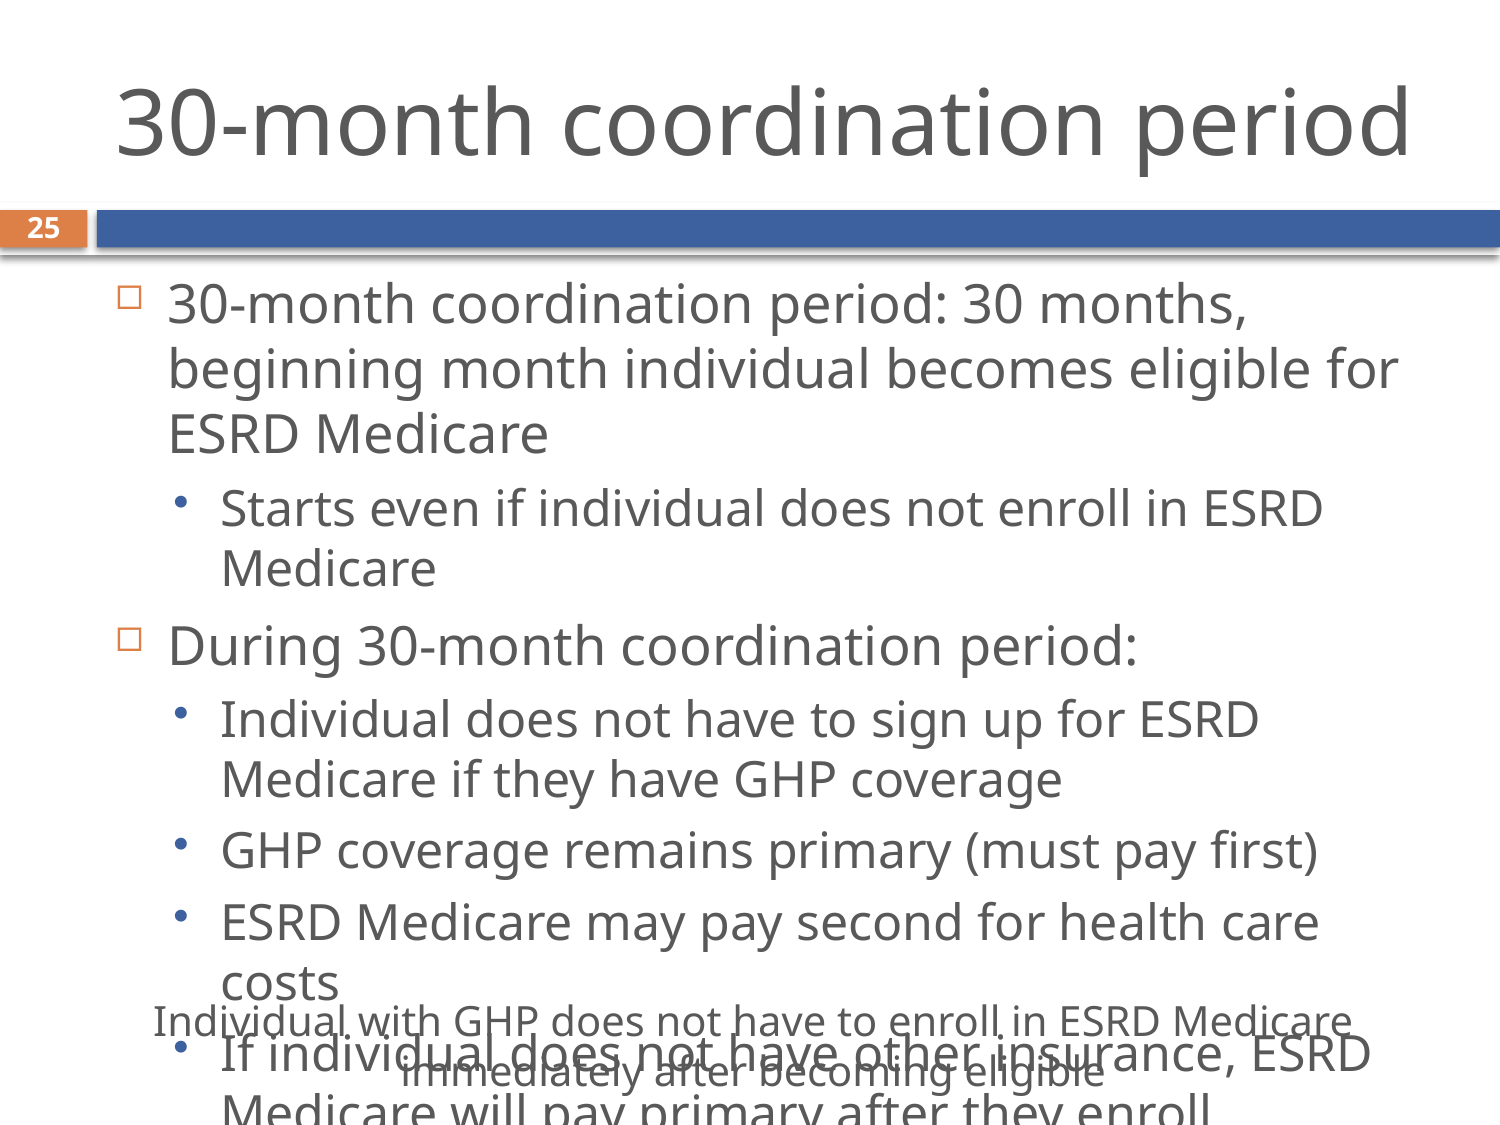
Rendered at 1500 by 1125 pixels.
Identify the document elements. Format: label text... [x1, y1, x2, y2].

title 30-month coordination period [100, 37, 1438, 200]
slide_number 25 [0, 208, 88, 249]
list 30-month coordination period: 30 months, beginning month individual becomes eligible for ESRD Medicare Starts even if individual does not enroll in ESRD Medicare During 30-month coordination period: Individual does not have to sign up for ESRD Medicare if they have GHP coverage GHP coverage remains primary (must pay first) ESRD Medicare may pay second for health care costs If individual does not have other insurance, ESRD Medicare will pay primary after they enroll [100, 262, 1438, 987]
text_box Individual with GHP does not have to enroll in ESRD Medicare immediately after becoming eligible [31, 987, 1475, 1103]
